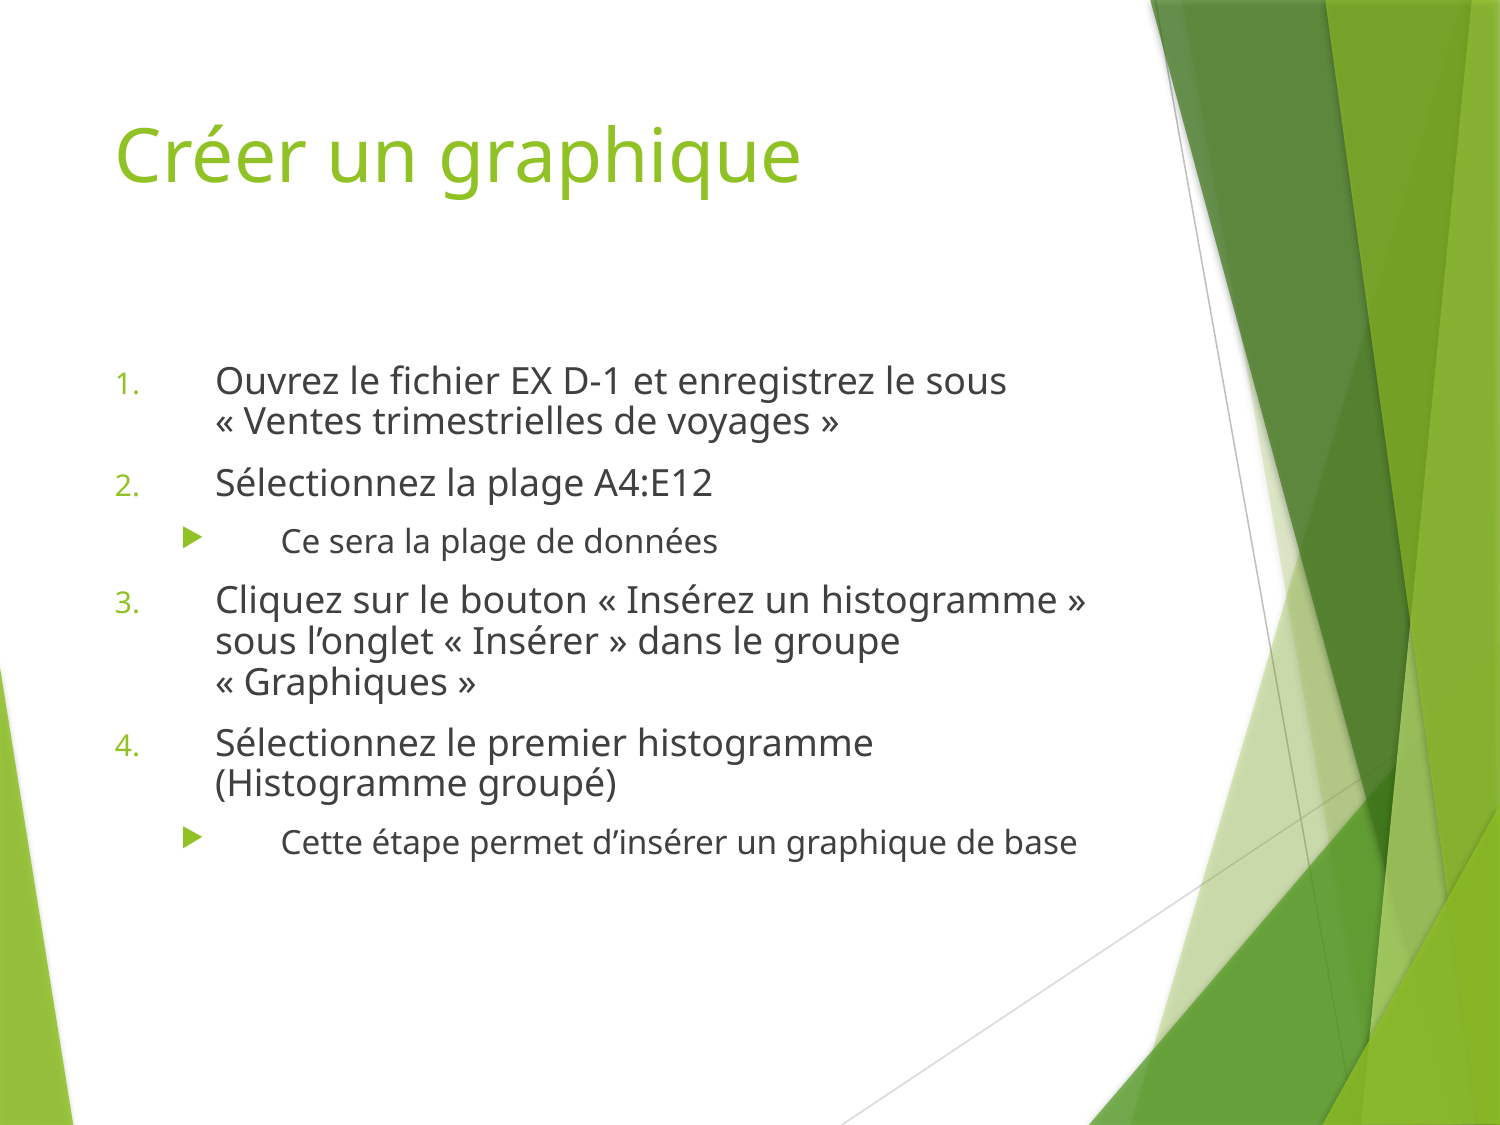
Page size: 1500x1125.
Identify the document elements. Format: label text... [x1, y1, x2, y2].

list Ouvrez le fichier EX D-1 et enregistrez le sous « Ventes trimestrielles de voyages » Sélectionnez la plage A4:E12 Ce sera la plage de données Cliquez sur le bouton « Insérez un histogramme » sous l’onglet « Insérer » dans le groupe « Graphiques » Sélectionnez le premier histogramme (Histogramme groupé) Cette étape permet d’insérer un graphique de base [99, 354, 1142, 992]
title Créer un graphique [99, 99, 1142, 317]
